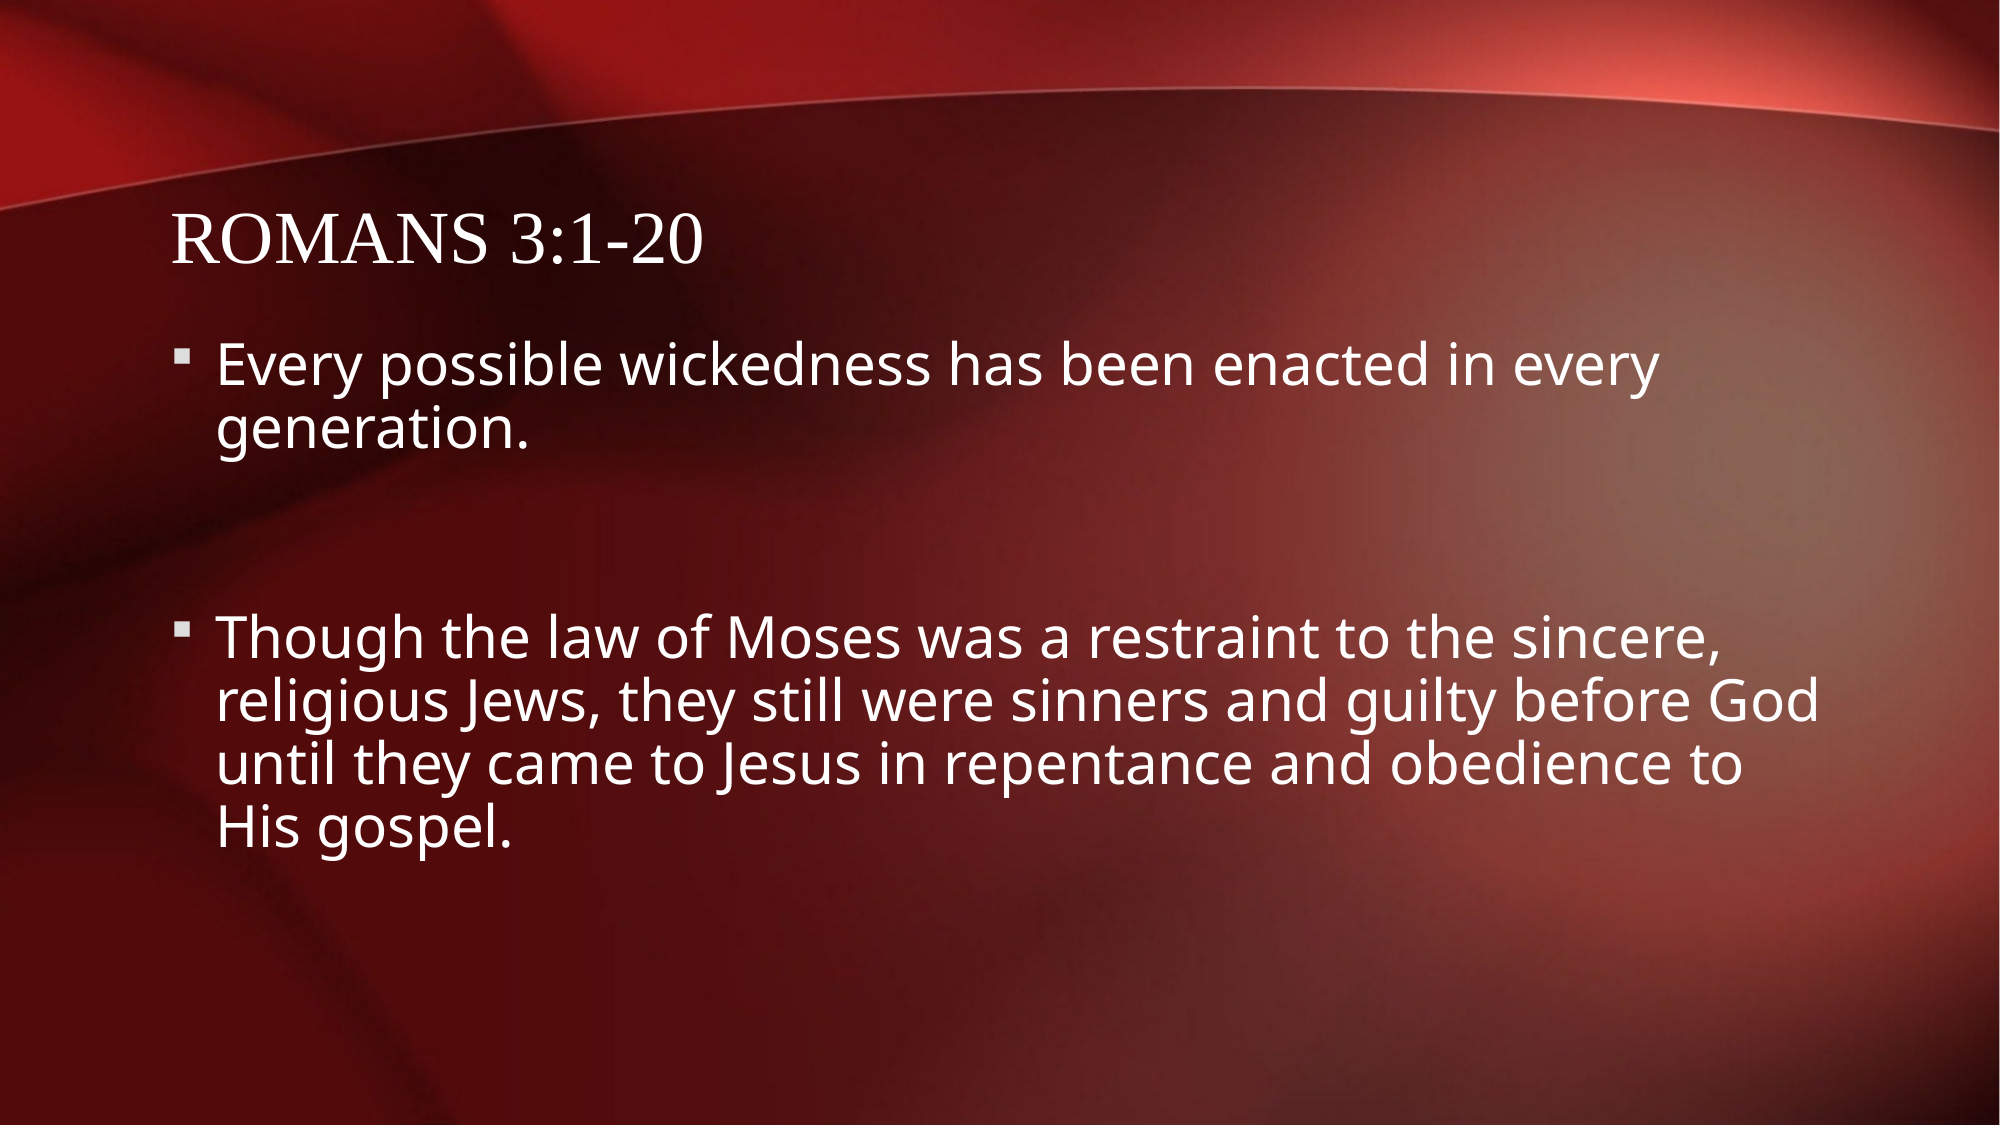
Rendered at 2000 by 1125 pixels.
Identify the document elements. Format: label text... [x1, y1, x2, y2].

list Every possible wickedness has been enacted in every generation. Though the law of Moses was a restraint to the sincere, religious Jews, they still were sinners and guilty before God until they came to Jesus in repentance and obedience to His gospel. [149, 324, 1850, 1059]
picture [0, 0, 2000, 1125]
title Romans 3:1-20 [149, 87, 1850, 288]
